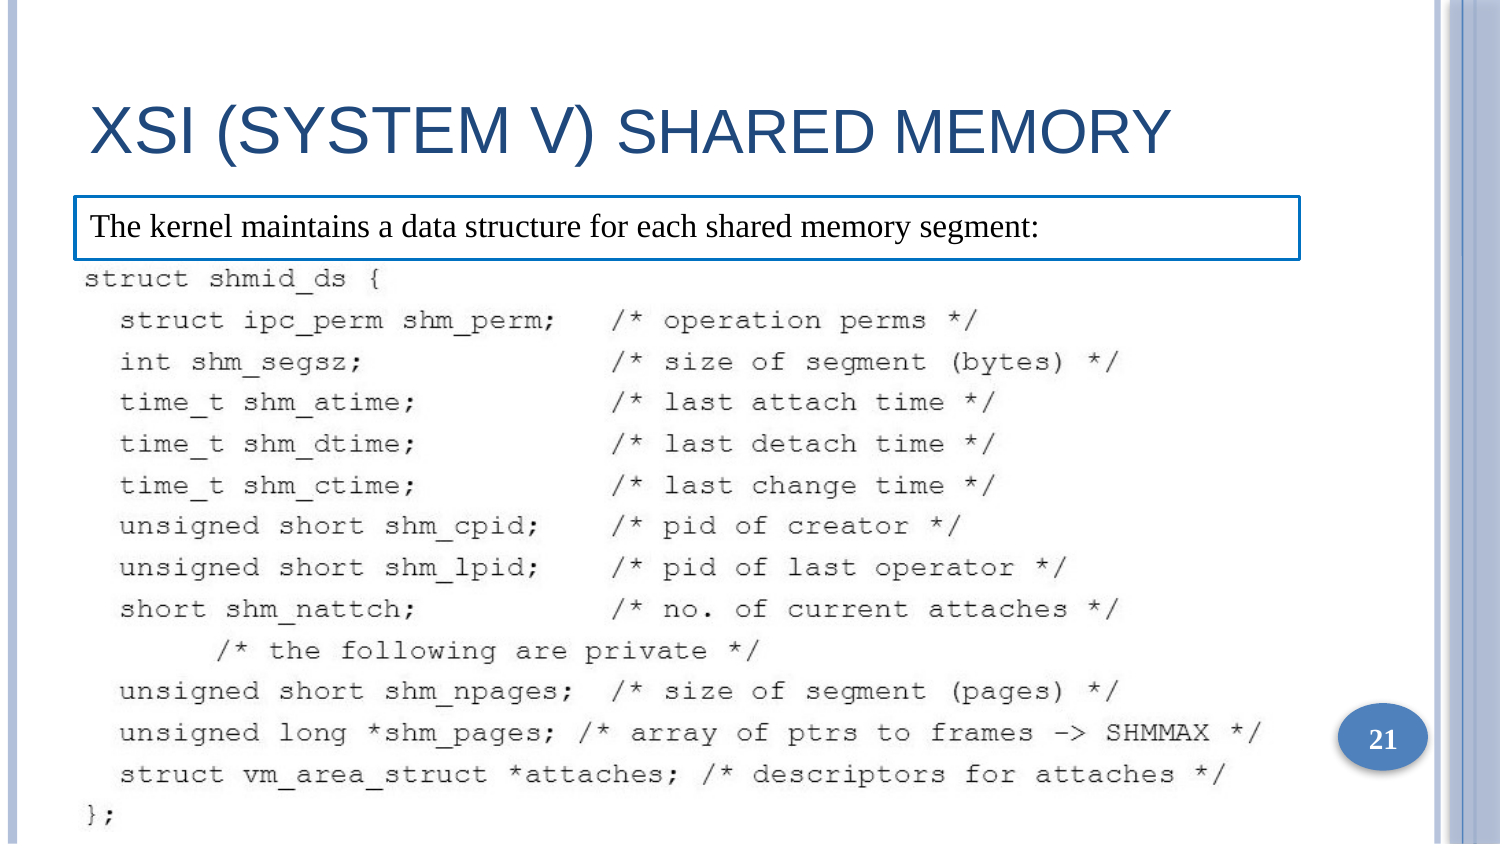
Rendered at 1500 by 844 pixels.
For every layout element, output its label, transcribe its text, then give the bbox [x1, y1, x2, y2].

title XSI (System V) Shared Memory [75, 33, 1300, 175]
list The kernel maintains a data structure for each shared memory segment: [75, 196, 1300, 260]
slide_number 21 [1333, 705, 1434, 770]
picture [77, 260, 1301, 833]
